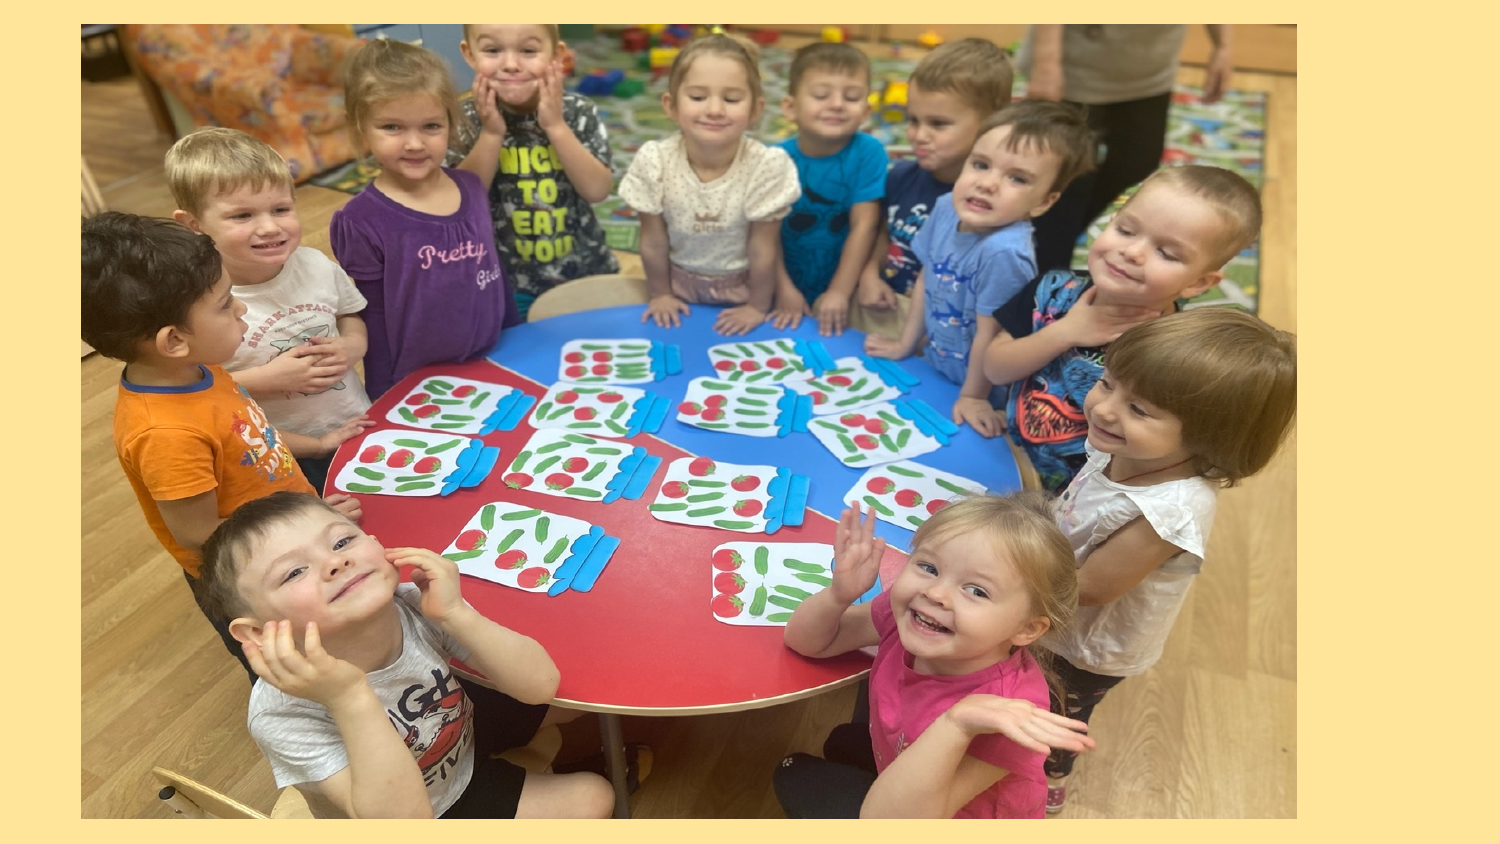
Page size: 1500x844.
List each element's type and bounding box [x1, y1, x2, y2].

picture [80, 24, 1297, 819]
